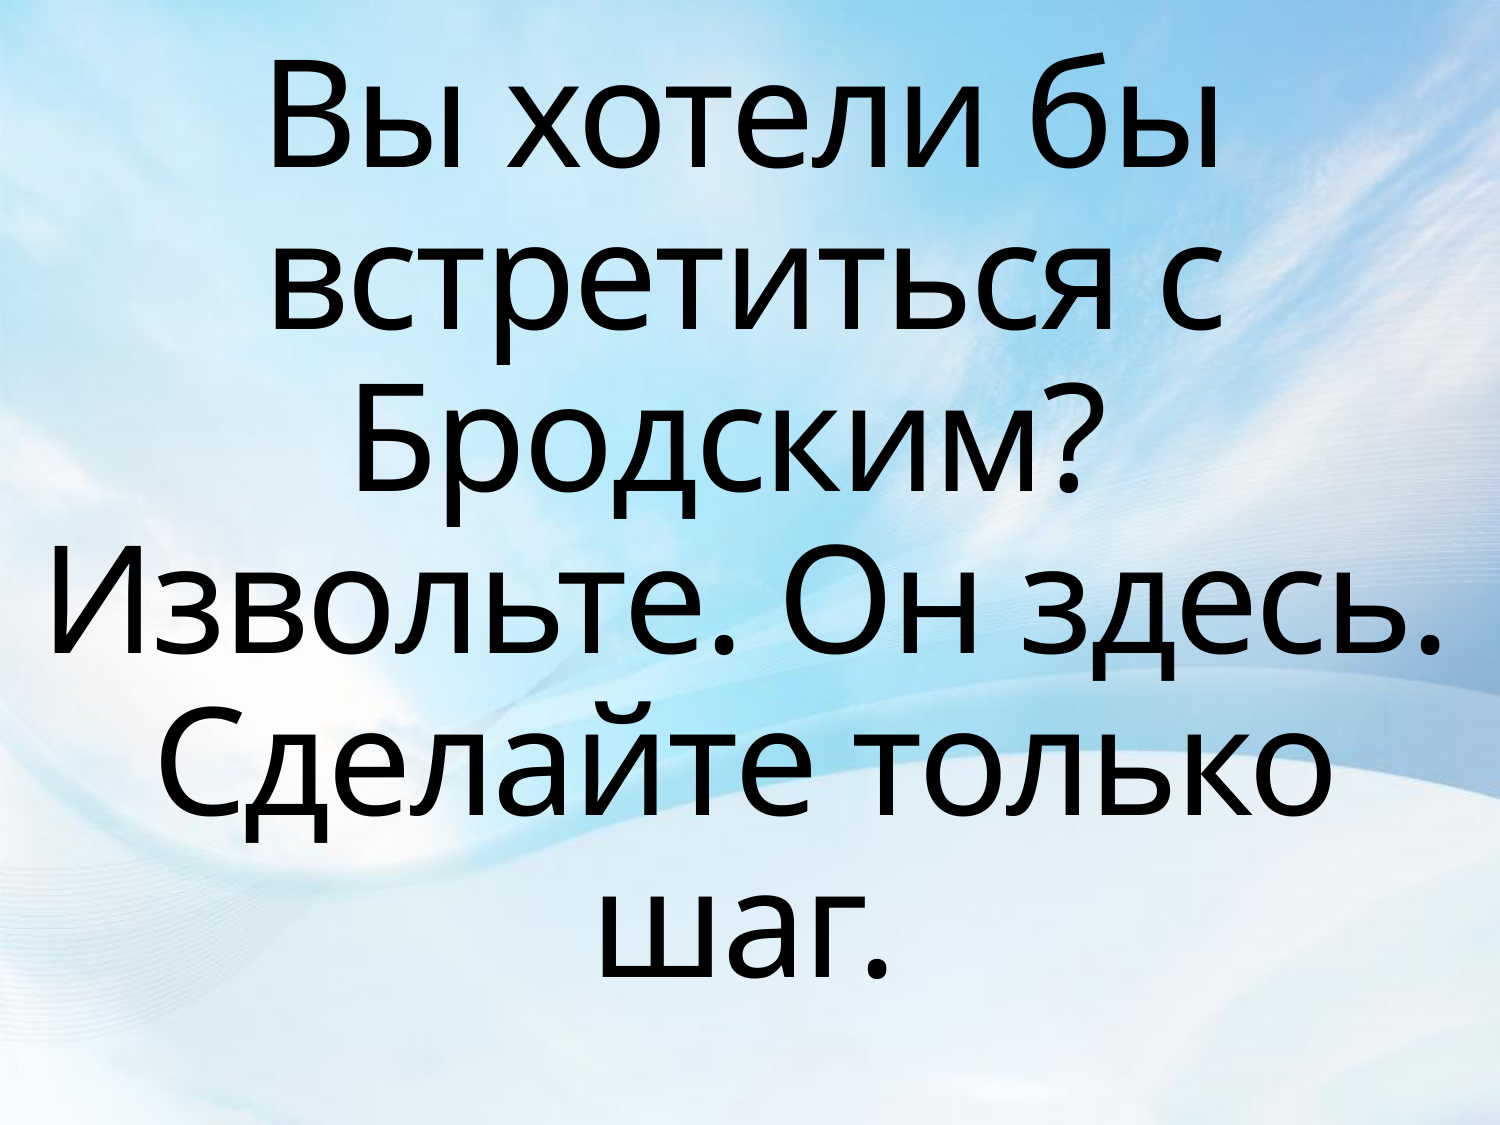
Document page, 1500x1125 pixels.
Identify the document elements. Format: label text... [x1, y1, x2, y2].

picture [0, 0, 1500, 1125]
title Вы хотели бы встретиться с Бродским? Извольте. Он здесь. Сделайте только шаг. [23, 37, 1465, 1125]
